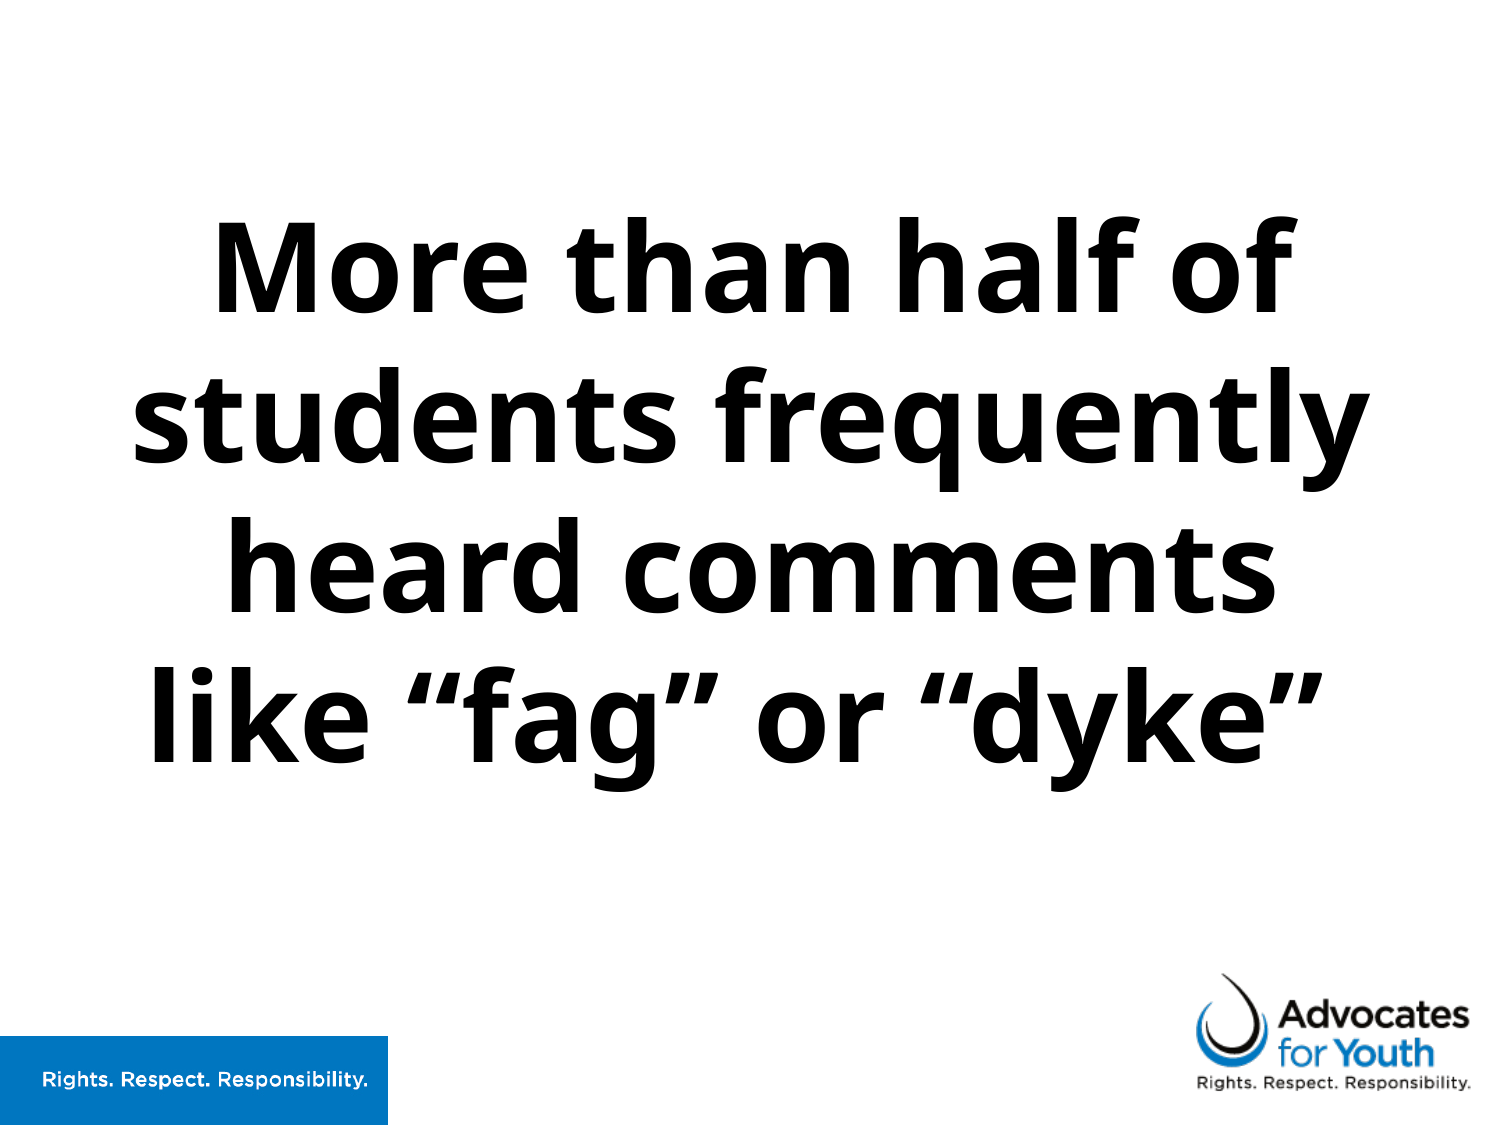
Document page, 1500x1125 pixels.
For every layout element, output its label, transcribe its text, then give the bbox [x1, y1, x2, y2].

picture [1170, 943, 1496, 1119]
picture [0, 1036, 388, 1125]
list More than half of students frequently heard comments like “fag” or “dyke” [114, 180, 1390, 856]
